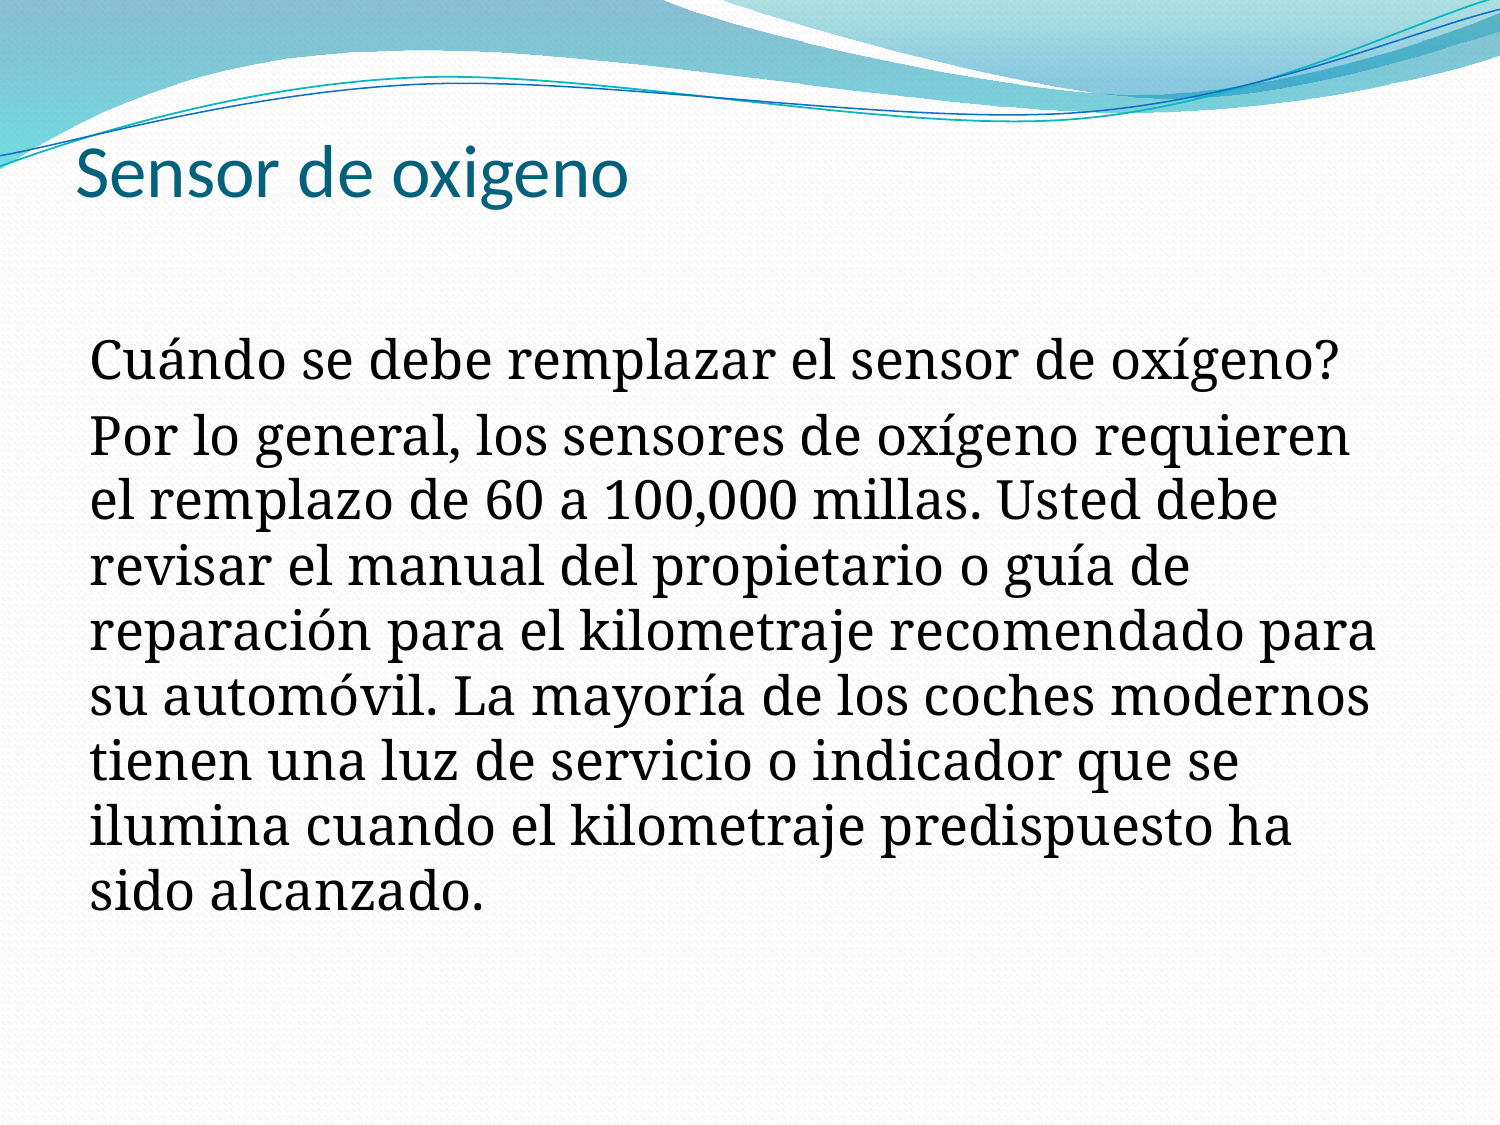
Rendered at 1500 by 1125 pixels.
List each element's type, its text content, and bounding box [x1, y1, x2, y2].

title Sensor de oxigeno [75, 115, 1425, 303]
list Cuándo se debe remplazar el sensor de oxígeno? Por lo general, los sensores de oxígeno requieren el remplazo de 60 a 100,000 millas. Usted debe revisar el manual del propietario o guía de reparación para el kilometraje recomendado para su automóvil. La mayoría de los coches modernos tienen una luz de servicio o indicador que se ilumina cuando el kilometraje predispuesto ha sido alcanzado. [75, 317, 1425, 1038]
